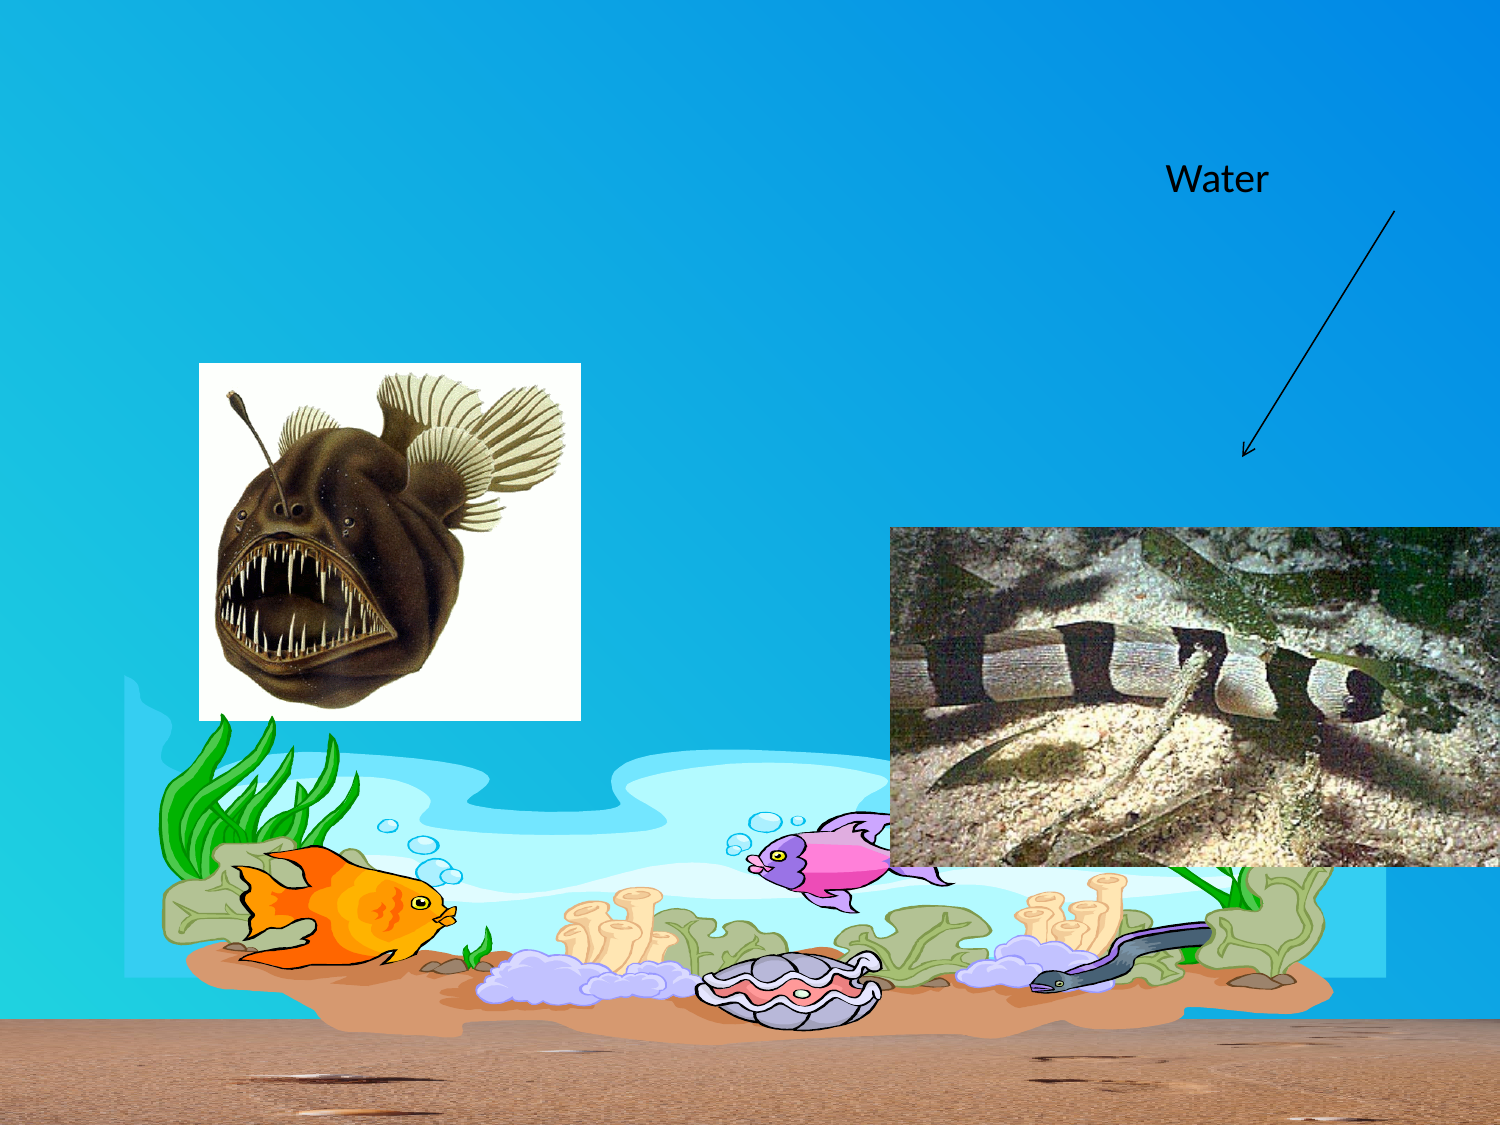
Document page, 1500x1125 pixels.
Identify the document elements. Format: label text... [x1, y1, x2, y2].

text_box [1195, 257, 1442, 411]
picture [0, 0, 1500, 1125]
title Water [773, 58, 1500, 293]
